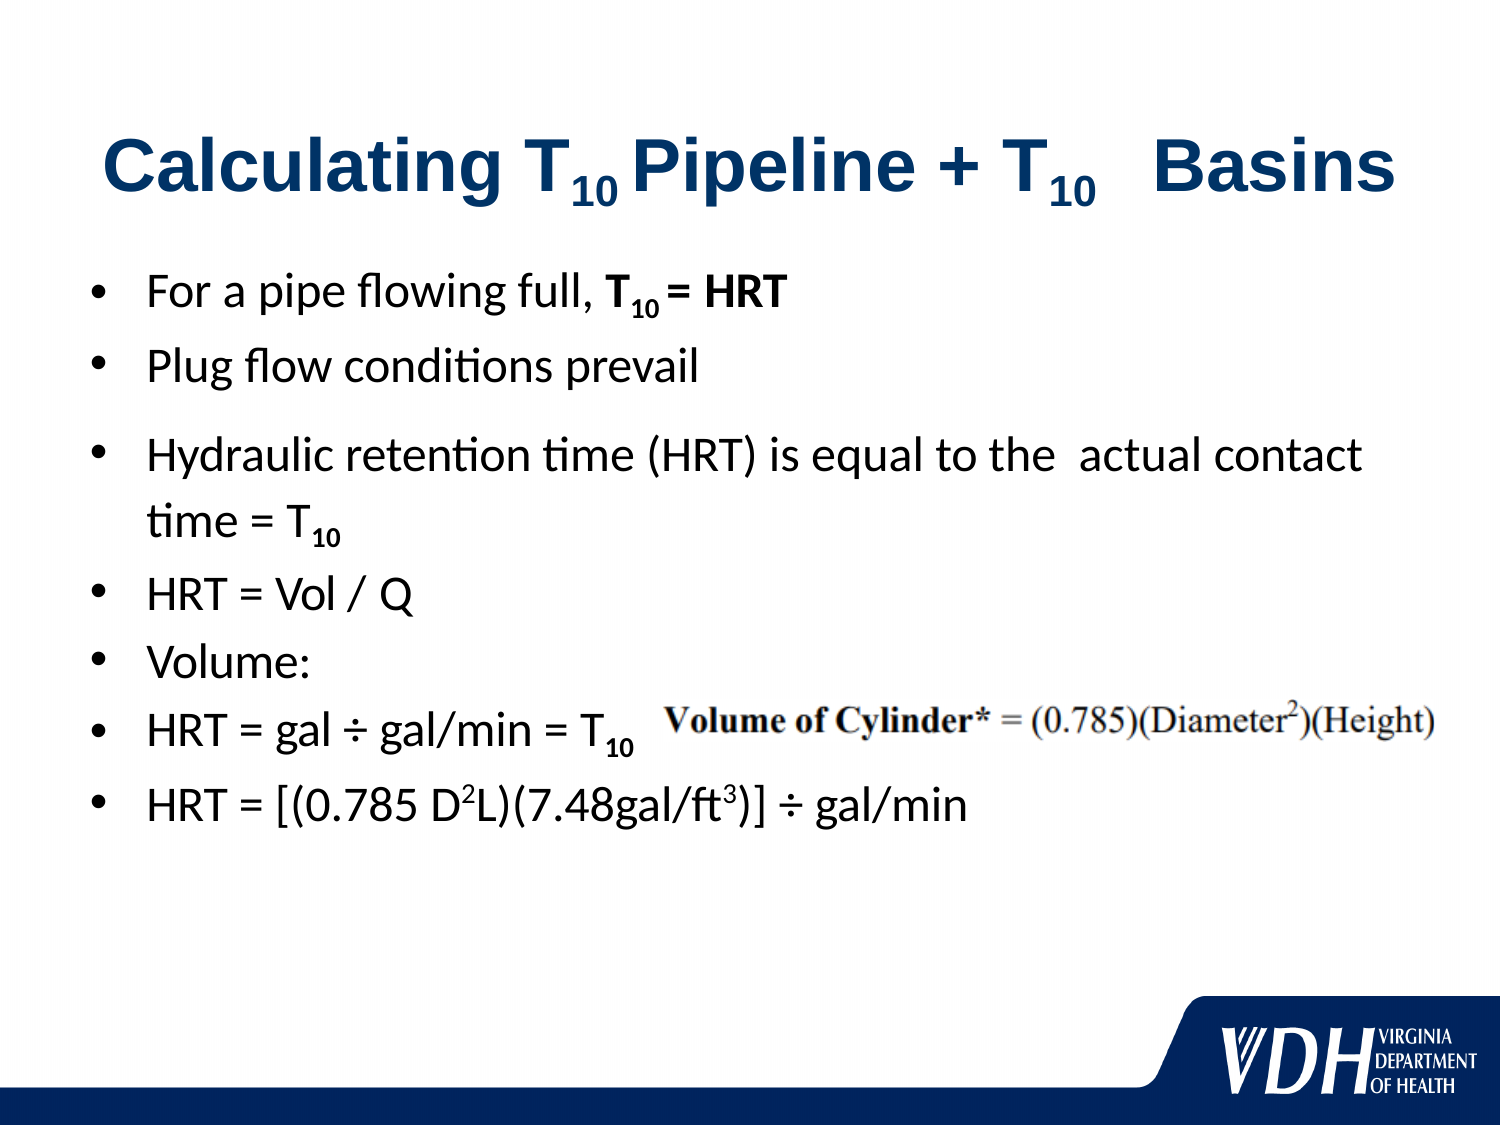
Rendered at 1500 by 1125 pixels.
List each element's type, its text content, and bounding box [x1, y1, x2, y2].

picture [0, 0, 1500, 1125]
text_box [662, 699, 1435, 743]
text_box For a pipe flowing full, T10 = HRT Plug flow conditions prevail Hydraulic retention time (HRT) is equal to the actual contact time = T10 HRT = Vol / Q Volume: HRT = gal ÷ gal/min = T10 HRT = [(0.785 D2L)(7.48gal/ft3)] ÷ gal/min [85, 247, 1377, 831]
title Calculating T10 Pipeline + T10 Basins [92, 70, 1408, 261]
